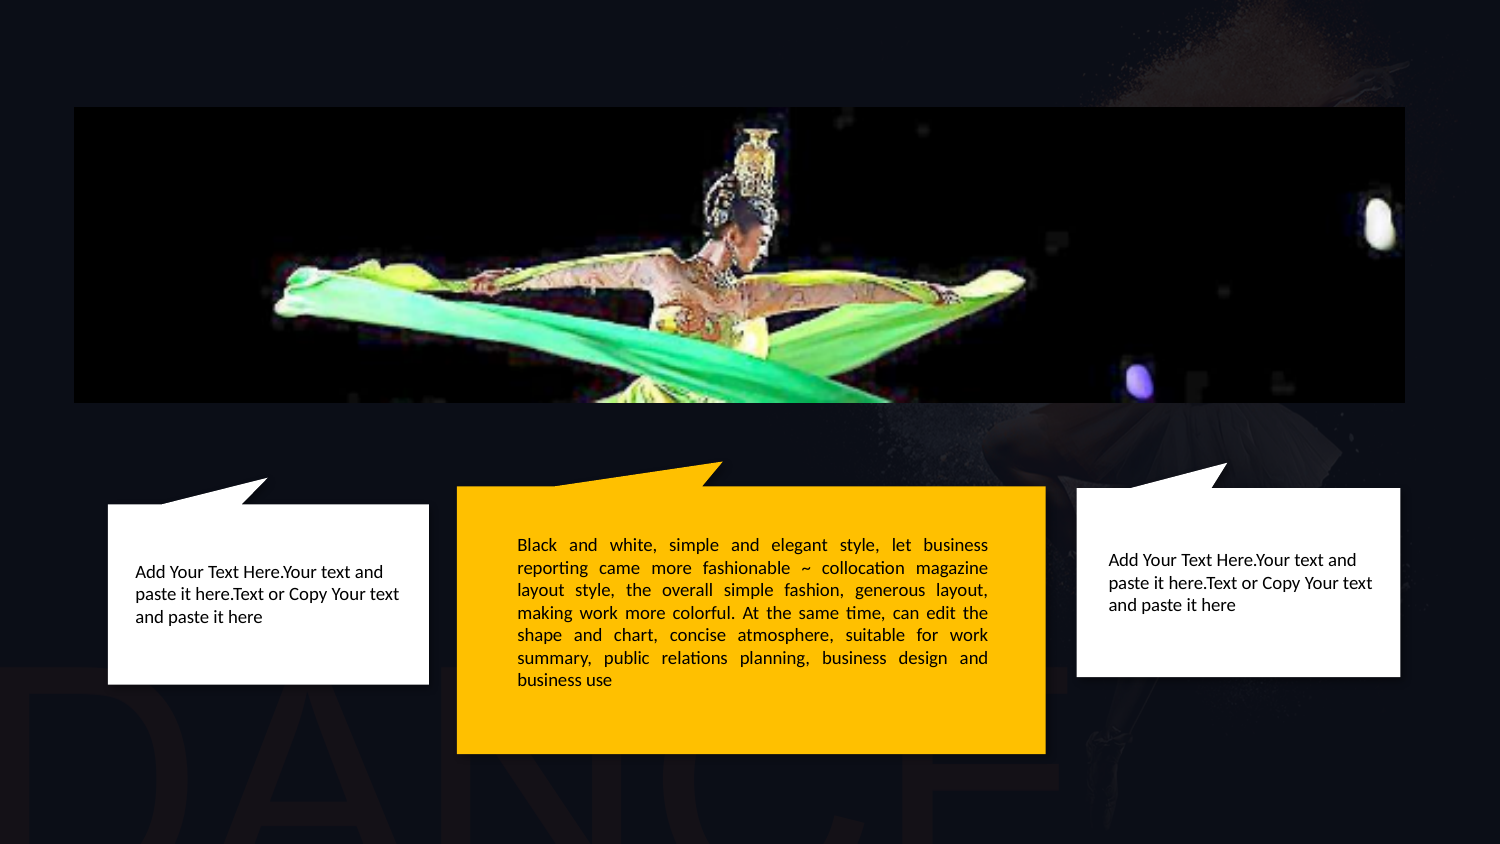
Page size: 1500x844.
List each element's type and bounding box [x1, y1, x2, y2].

text_box [456, 486, 1046, 755]
picture [0, 0, 1500, 844]
text_box [1076, 488, 1401, 678]
text_box [107, 504, 429, 685]
